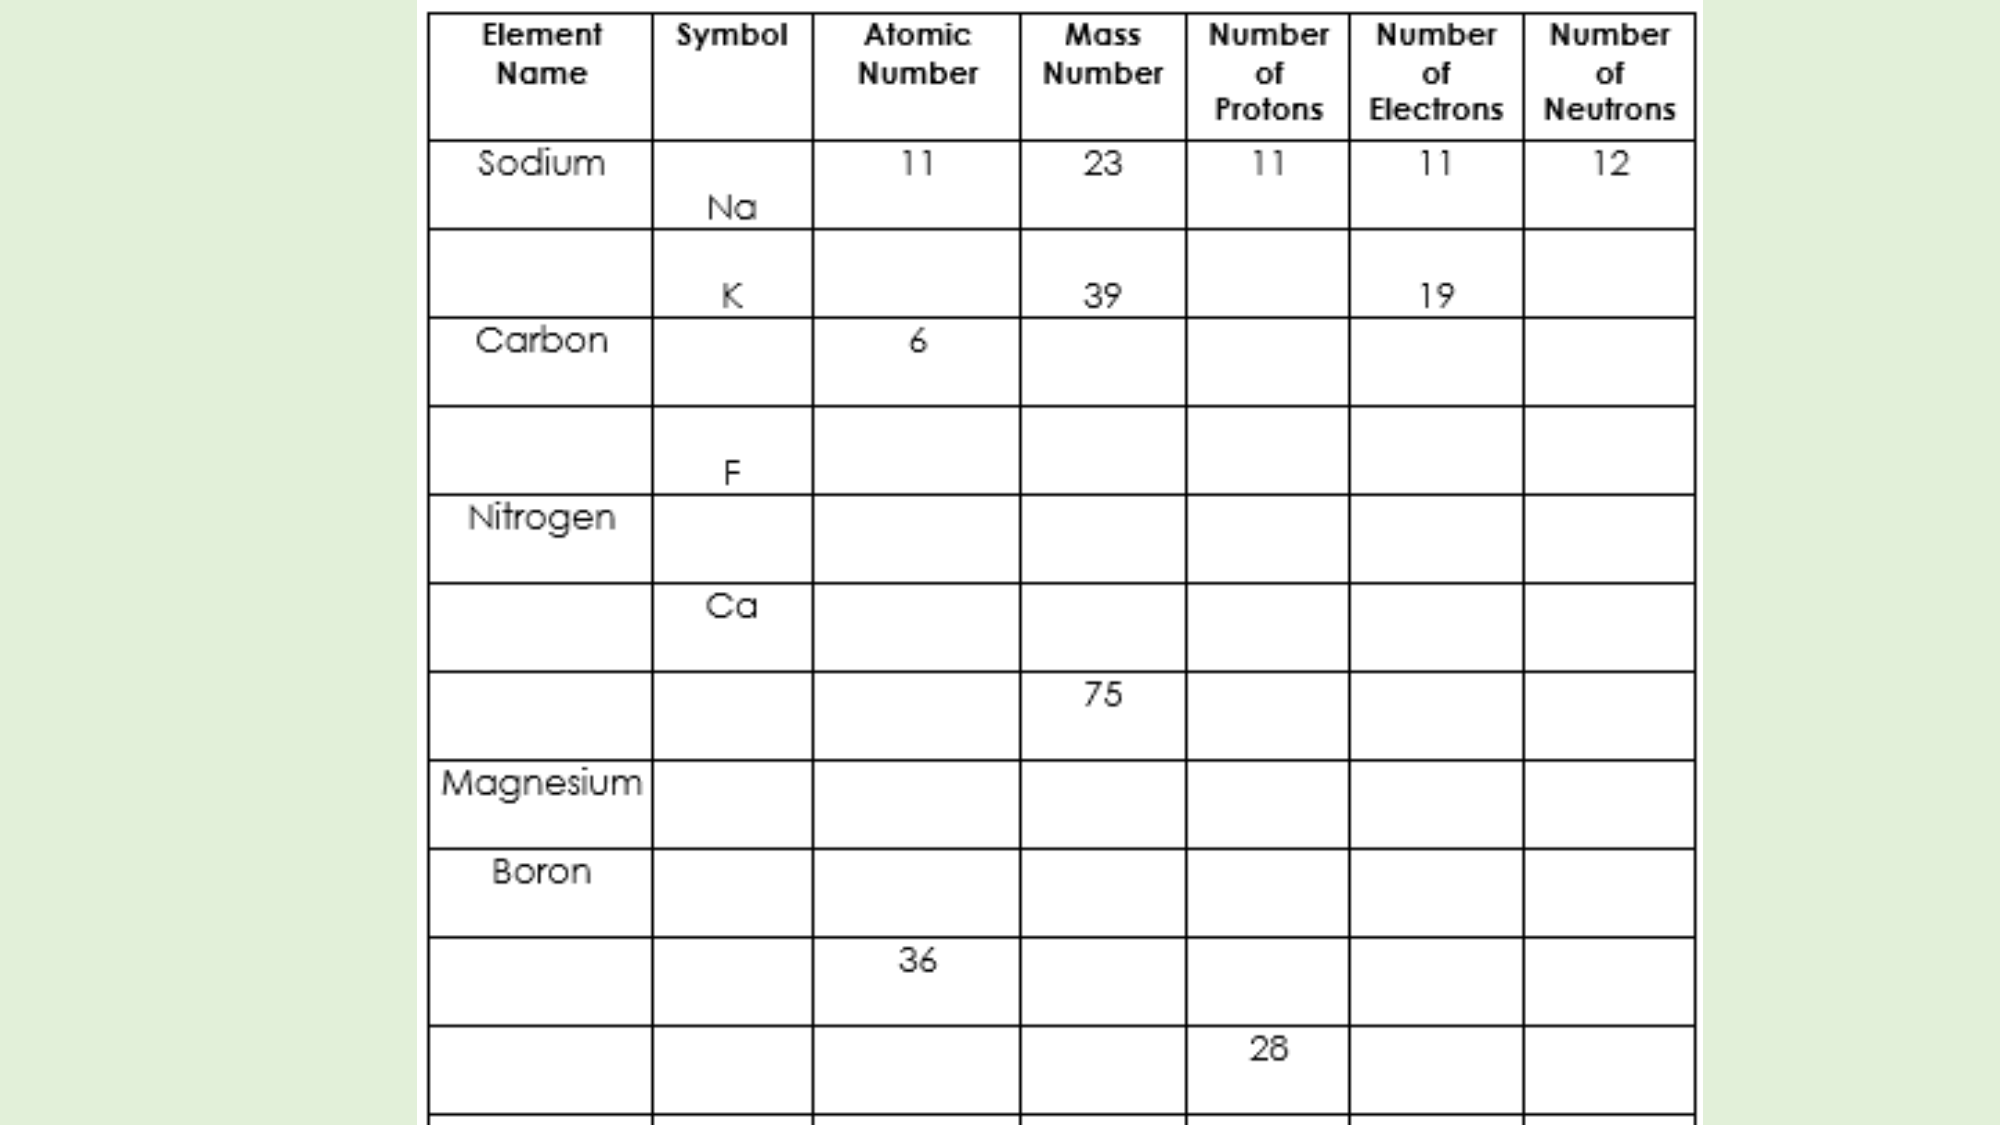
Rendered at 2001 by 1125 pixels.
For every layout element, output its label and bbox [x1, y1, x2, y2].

picture [417, 0, 1703, 1125]
